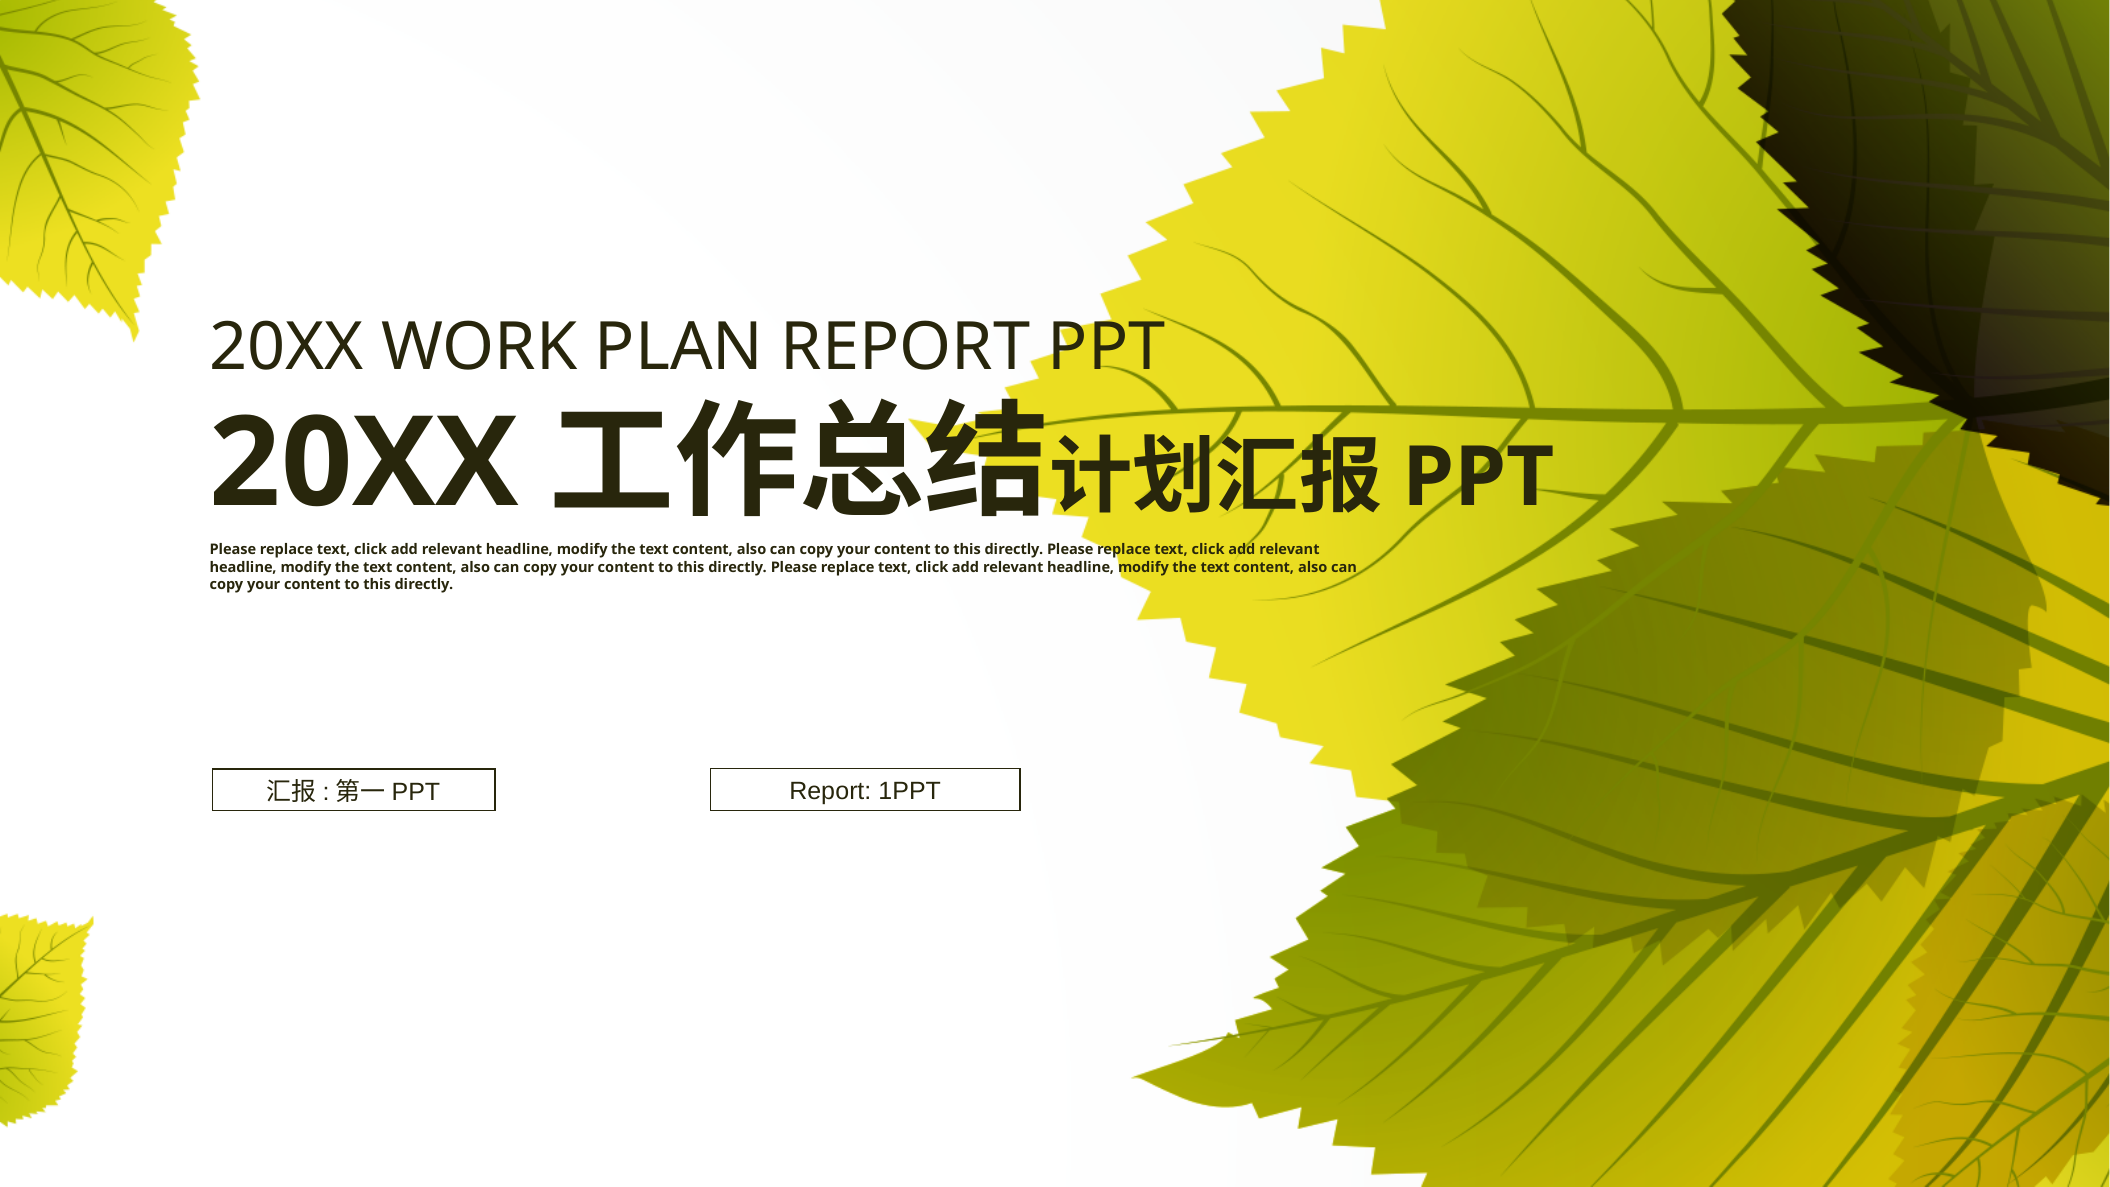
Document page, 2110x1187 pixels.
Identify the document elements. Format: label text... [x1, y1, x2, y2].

text_box [0, 0, 2110, 1187]
text_box Report: 1PPT [710, 768, 1020, 811]
text_box 汇报:第一PPT [212, 769, 495, 811]
text_box 20XX WORK PLAN REPORT PPT [209, 302, 1472, 383]
text_box 20XX工作总结计划汇报PPT [209, 380, 1675, 531]
text_box Please replace text, click add relevant headline, modify the text content, also can copy your content to this directly. Please replace text, click add relevant headline, modify the text content, also can copy your content to this directly. Please replace text, click add relevant headline, modify the text content, also can copy your content to this directly. [209, 540, 1380, 593]
